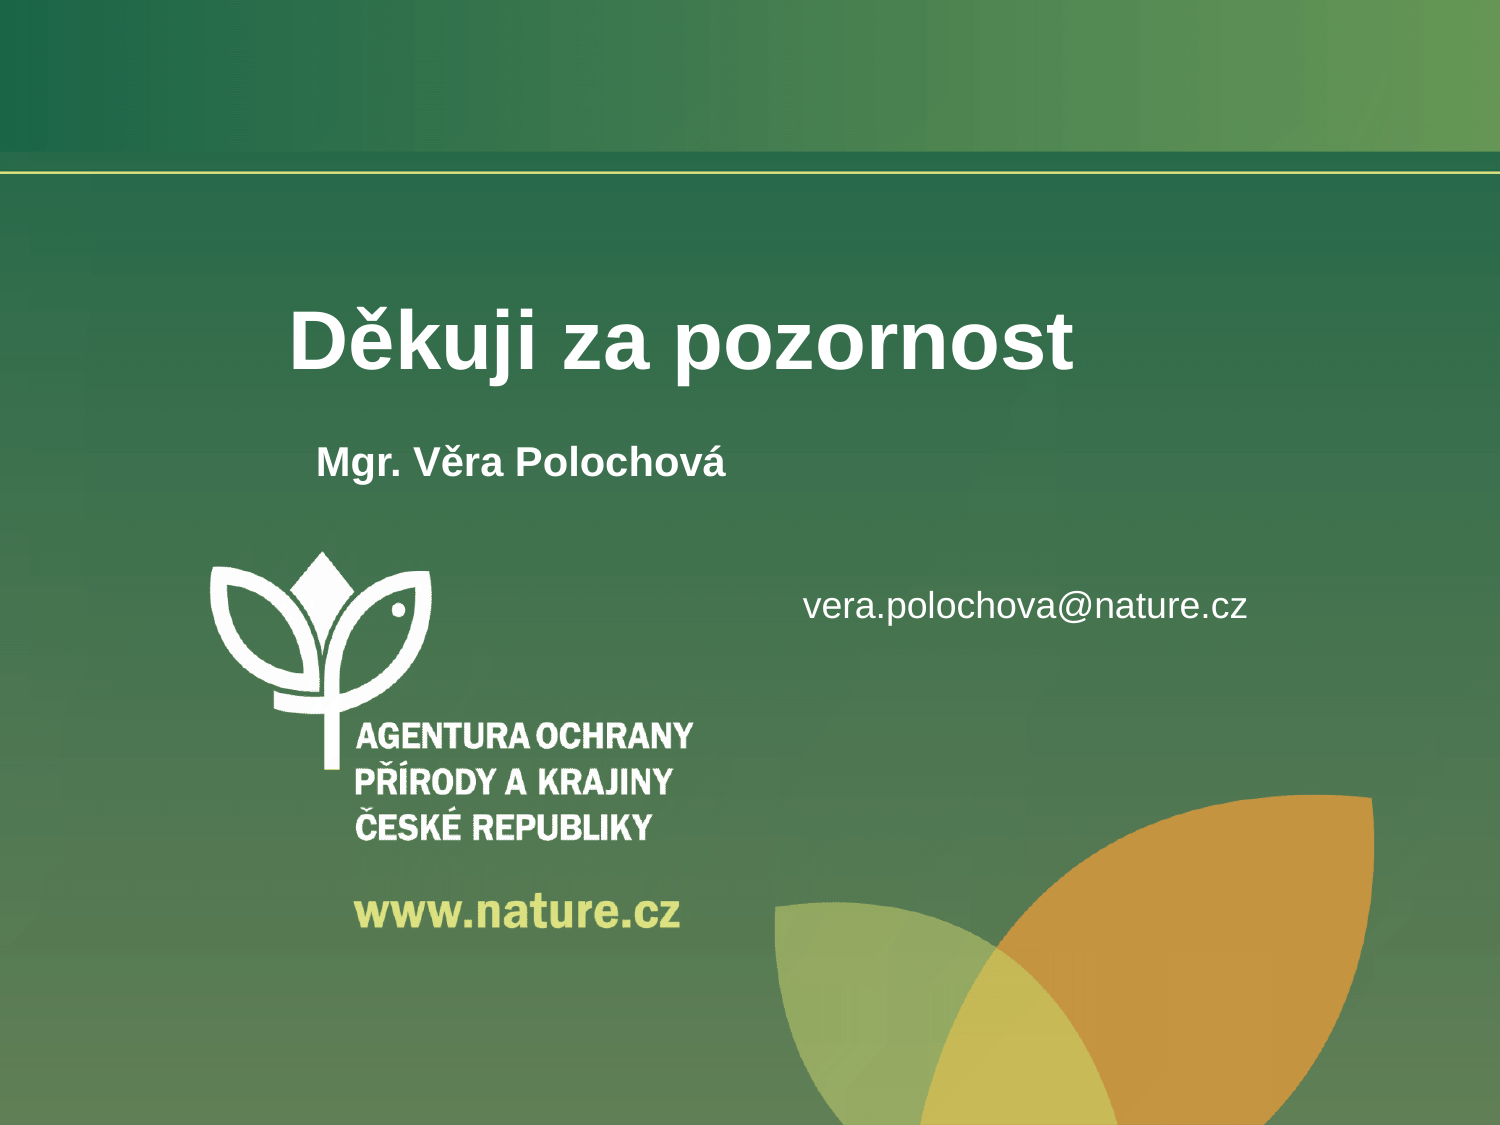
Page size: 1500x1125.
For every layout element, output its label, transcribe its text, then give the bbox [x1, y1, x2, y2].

text_box vera.polochova@nature.cz [788, 574, 1264, 634]
picture [0, 0, 1500, 1125]
text_box Děkuji za pozornost [274, 278, 1091, 394]
text_box Mgr. Věra Polochová [301, 427, 1317, 493]
